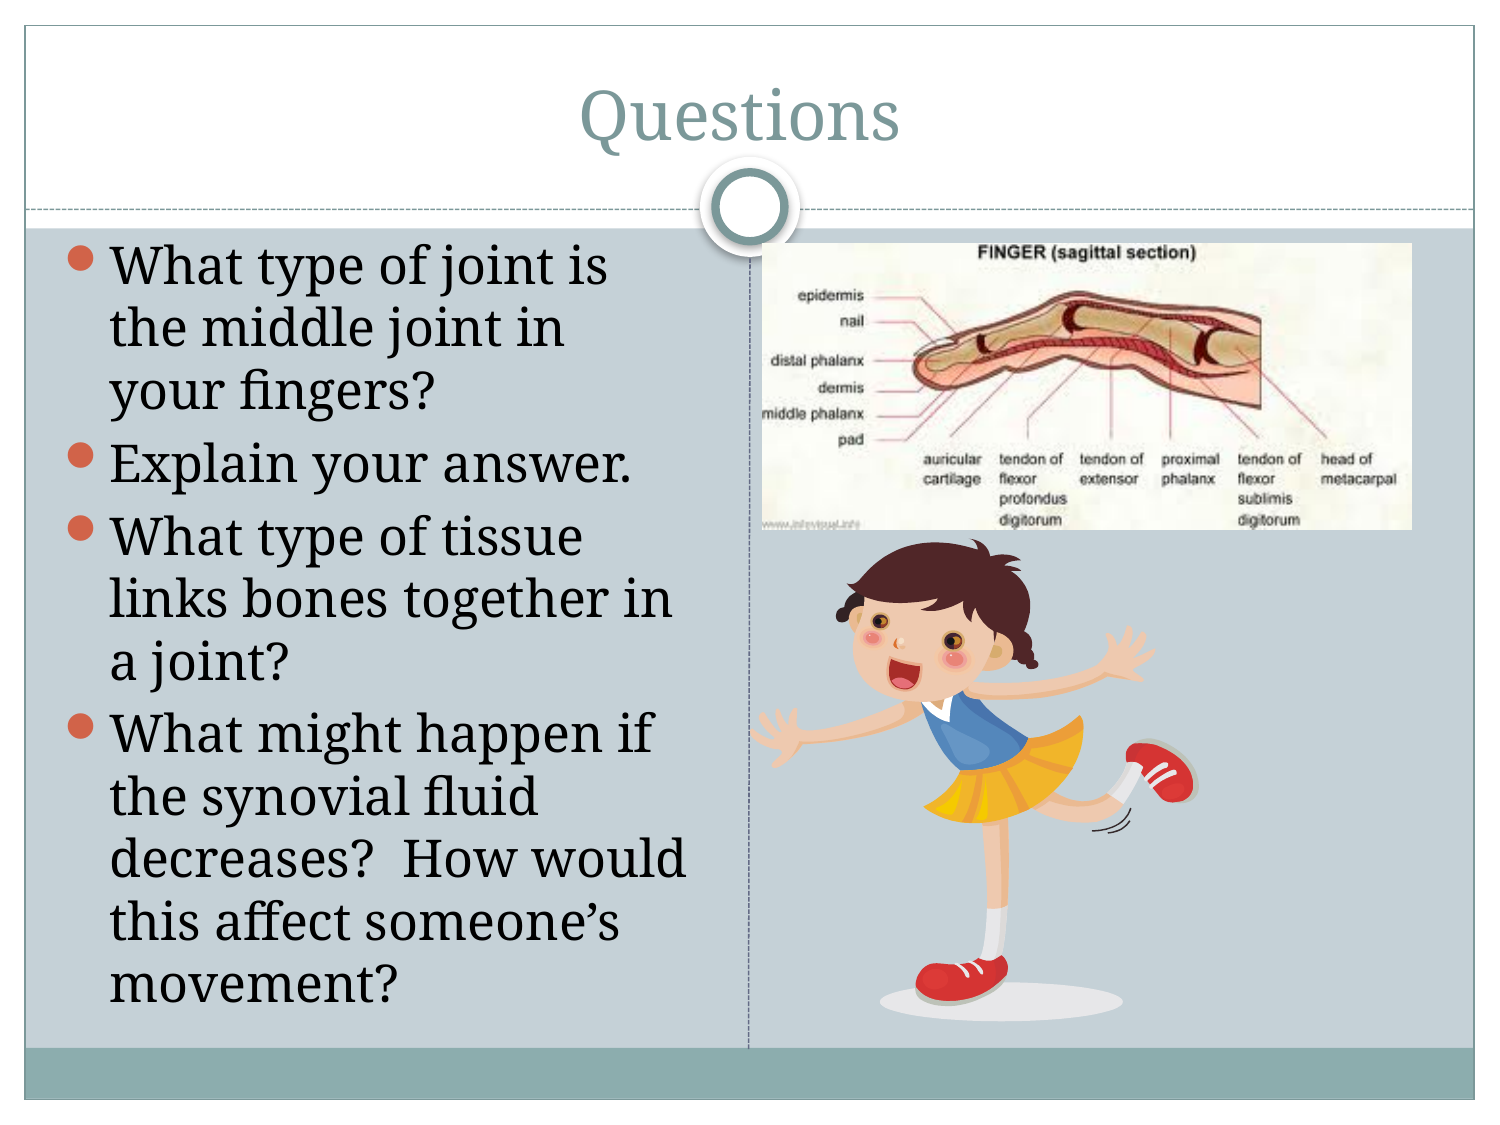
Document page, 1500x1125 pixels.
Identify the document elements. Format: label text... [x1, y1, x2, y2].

list What type of joint is the middle joint in your fingers? Explain your answer. What type of tissue links bones together in a joint? What might happen if the synovial fluid decreases? How would this affect someone’s movement? [49, 224, 712, 993]
picture [749, 538, 1200, 1022]
title Questions [49, 37, 1450, 162]
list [762, 243, 1412, 530]
